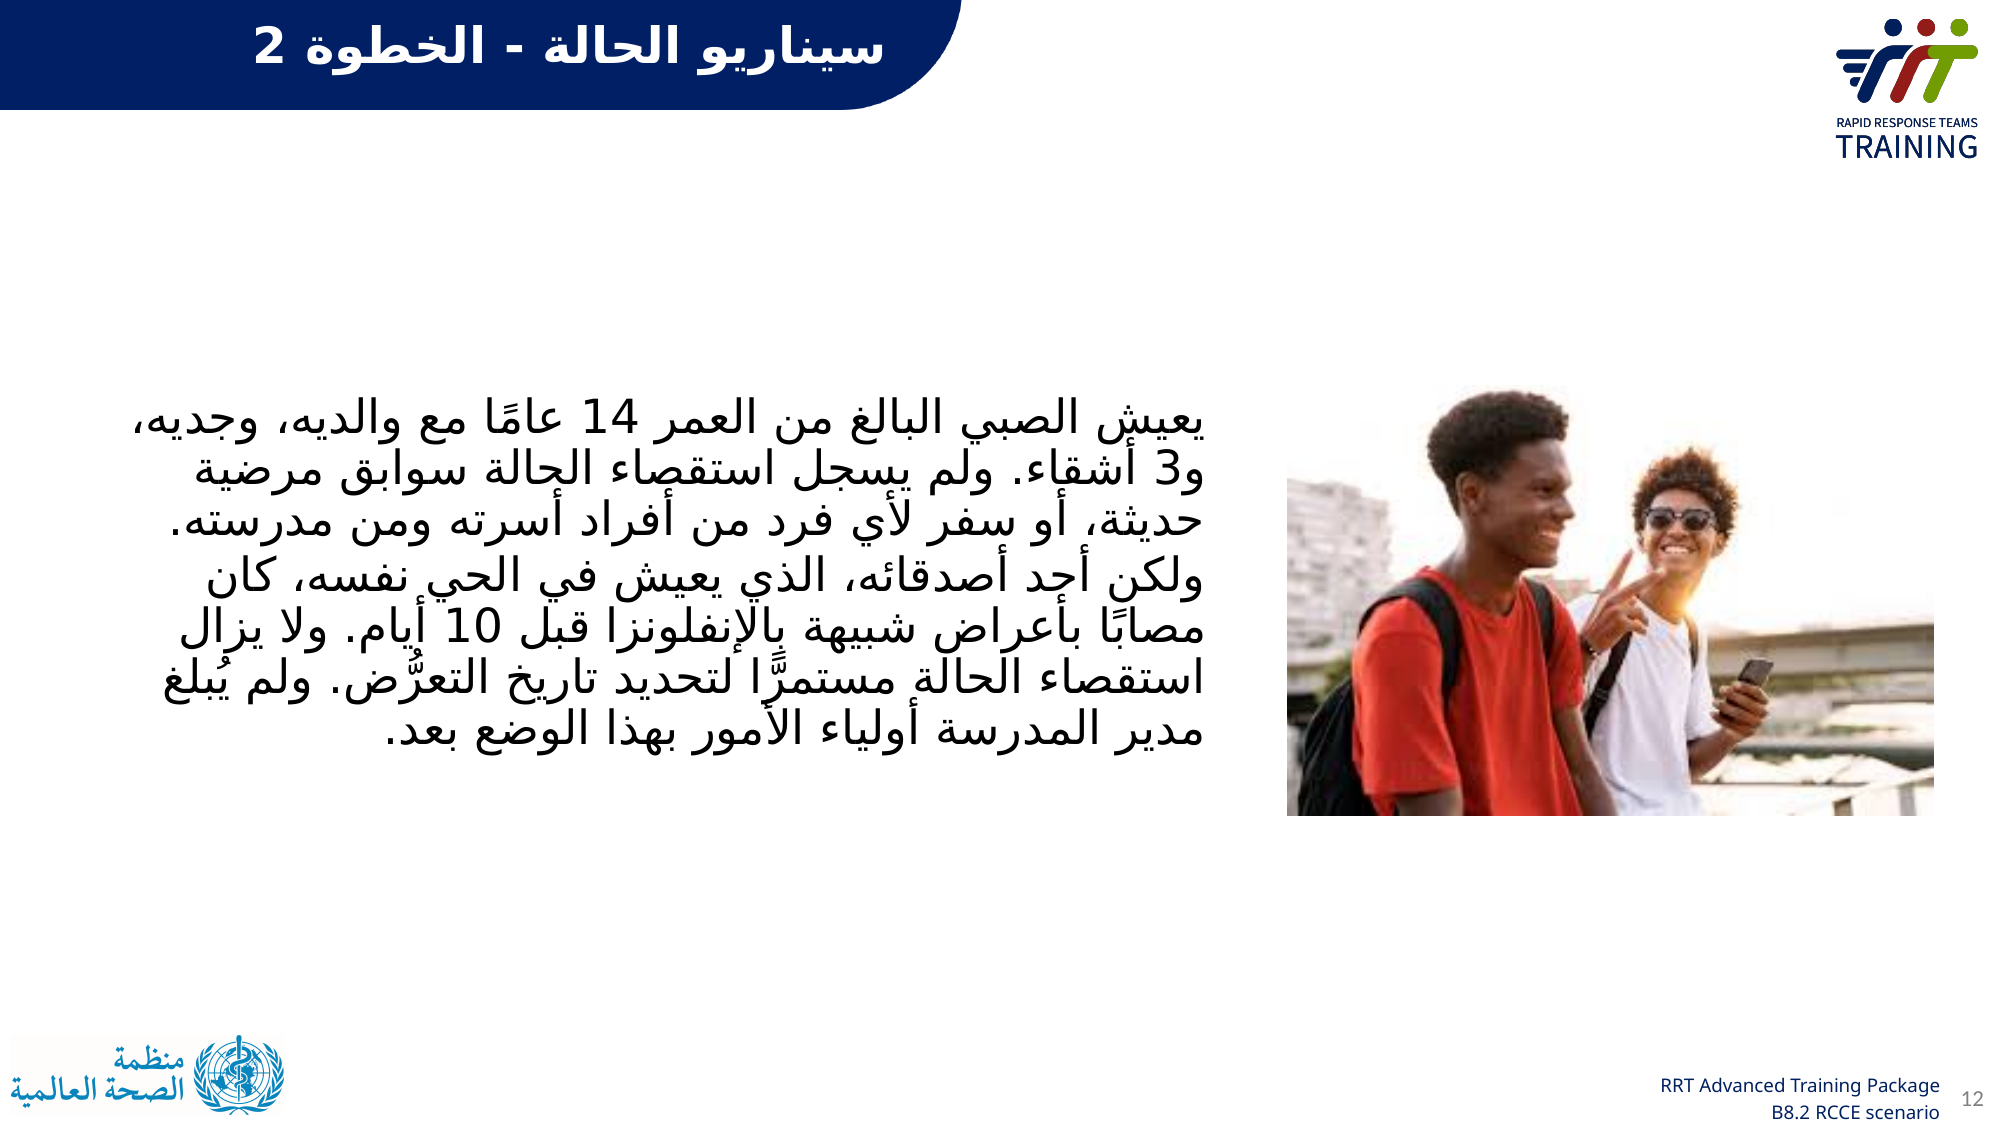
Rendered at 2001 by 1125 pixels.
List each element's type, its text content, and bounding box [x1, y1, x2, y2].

list يعيش الصبي البالغ من العمر 14 عامًا مع والديه، وجديه، و3 أشقاء. ولم يسجل استقصاء الحالة سوابق مرضية حديثة، أو سفر لأي فرد من أفراد أسرته ومن مدرسته. ولكن أحد أصدقائه، الذي يعيش في الحي نفسه، كان مصابًا بأعراض شبيهة بالإنفلونزا قبل 10 أيام. ولا يزال استقصاء الحالة مستمرًّا لتحديد تاريخ التعرُّض. ولم يُبلغ مدير المدرسة أولياء الأمور بهذا الوضع بعد. [109, 385, 1215, 790]
text_box سيناريو الحالة - الخطوة 2 [22, 0, 895, 109]
picture [0, 0, 962, 110]
picture [241, 1050, 247, 1059]
picture [11, 1035, 284, 1115]
picture [1287, 385, 1935, 816]
picture [1835, 19, 1978, 167]
